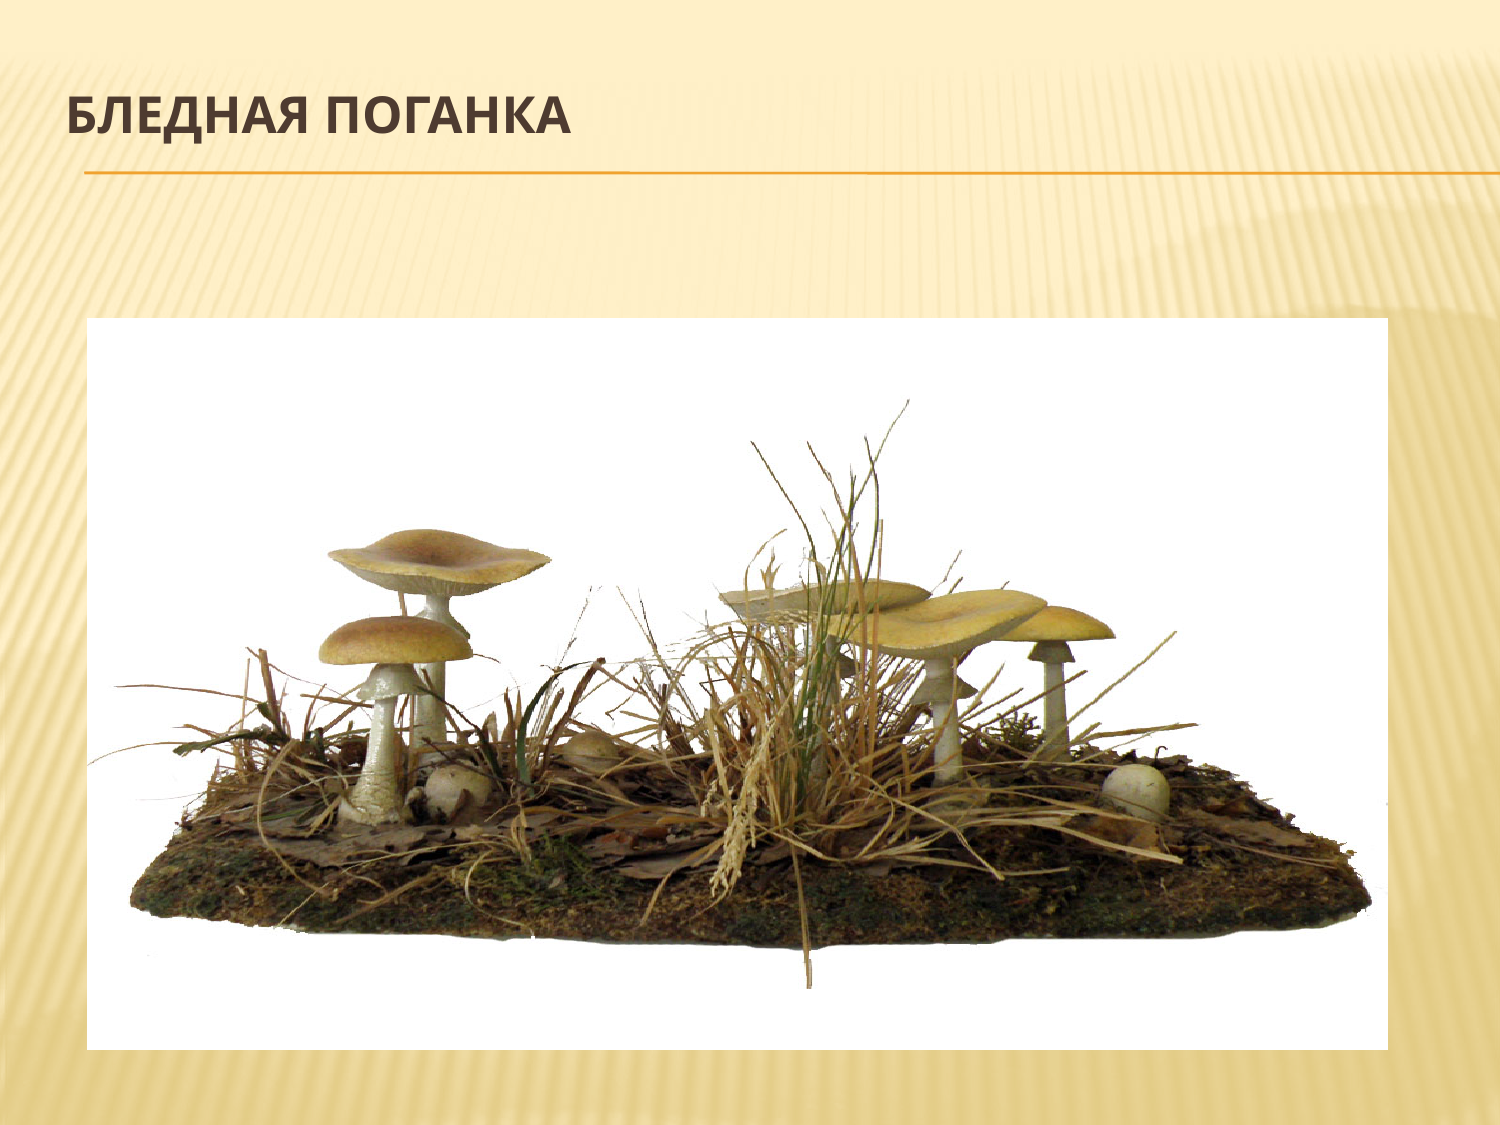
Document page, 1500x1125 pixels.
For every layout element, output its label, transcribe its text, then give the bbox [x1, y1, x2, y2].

title Бледная поганка [50, 75, 1475, 213]
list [87, 318, 1388, 1051]
